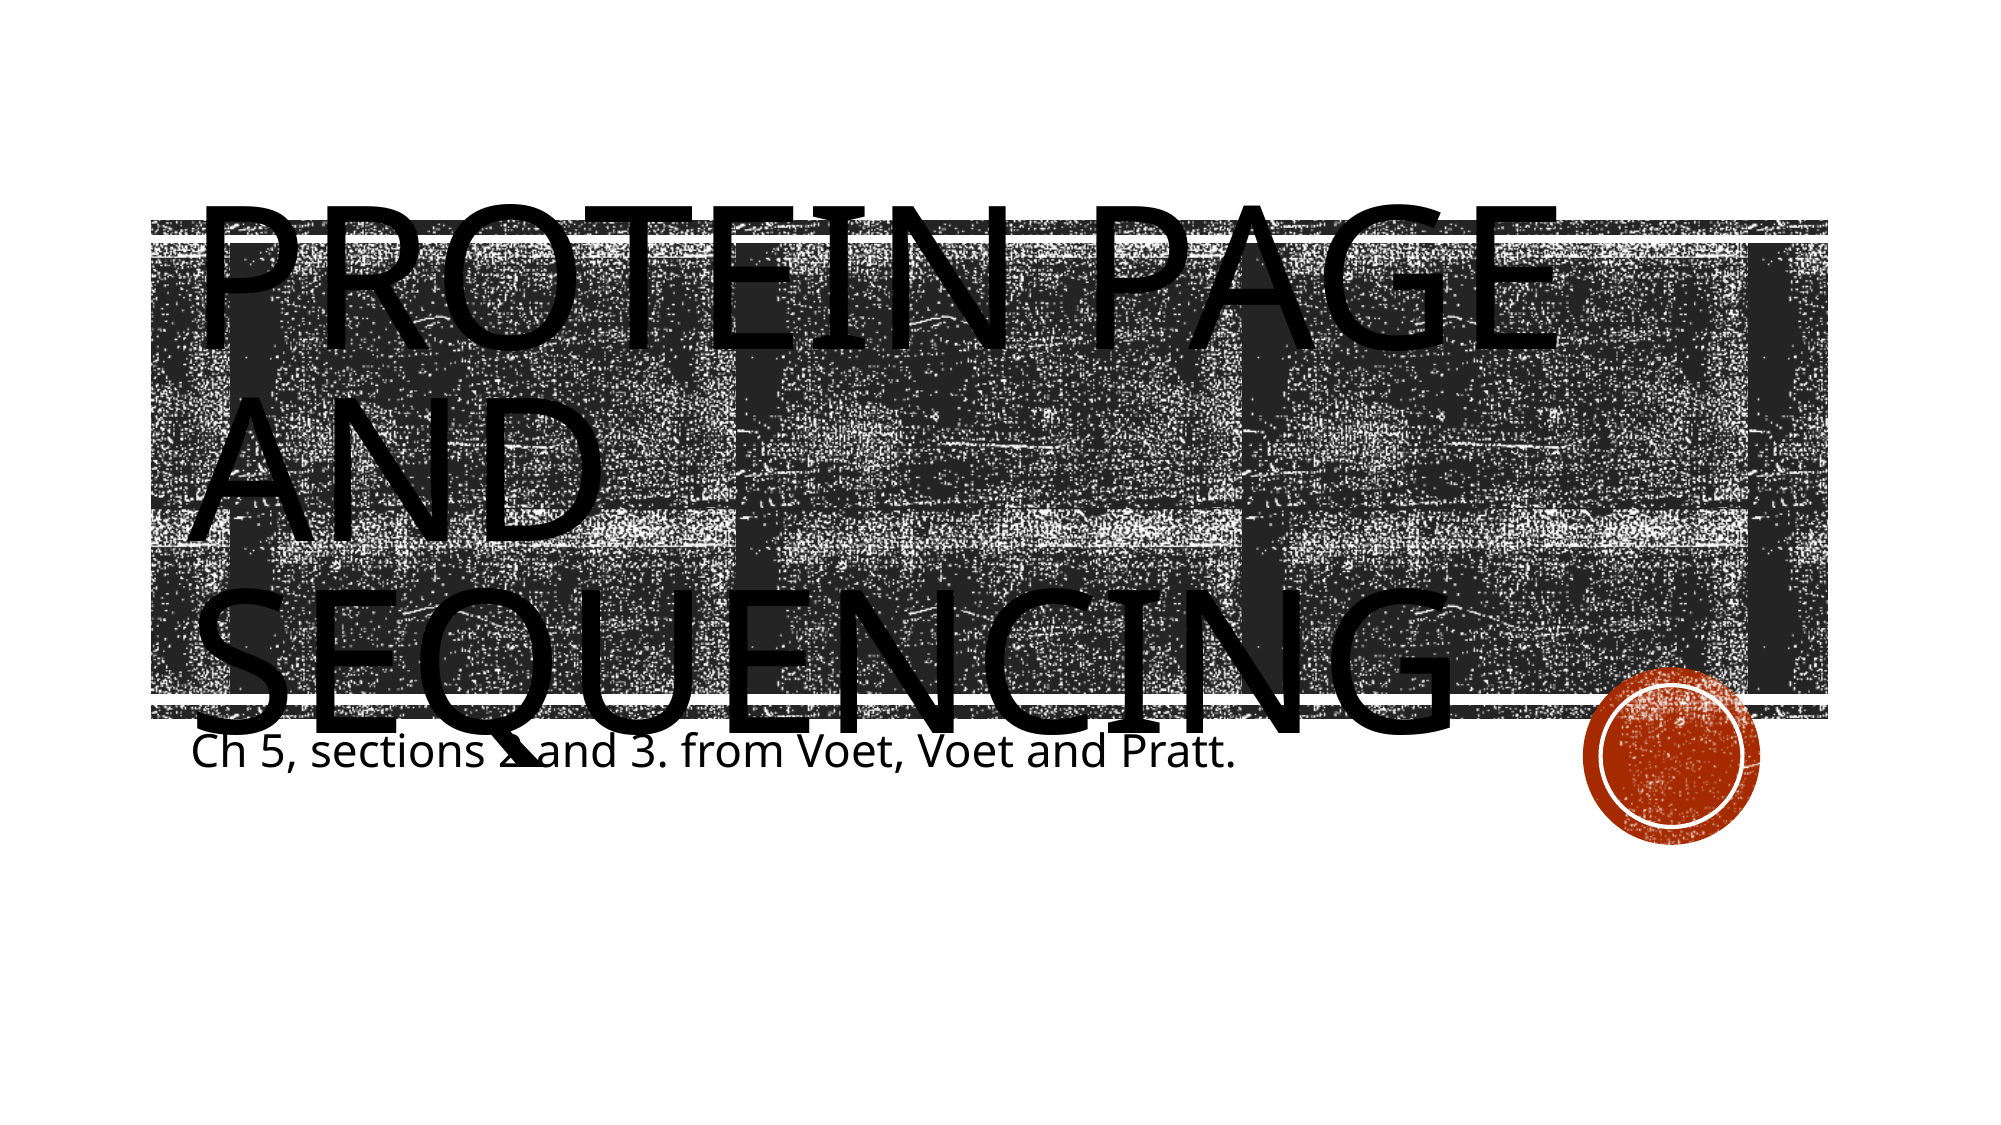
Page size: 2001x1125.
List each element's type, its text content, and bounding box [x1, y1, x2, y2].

title Protein PAGE and sequencing [172, 234, 1808, 733]
subtitle Ch 5, sections 2 and 3. from Voet, Voet and Pratt. [175, 720, 1470, 896]
